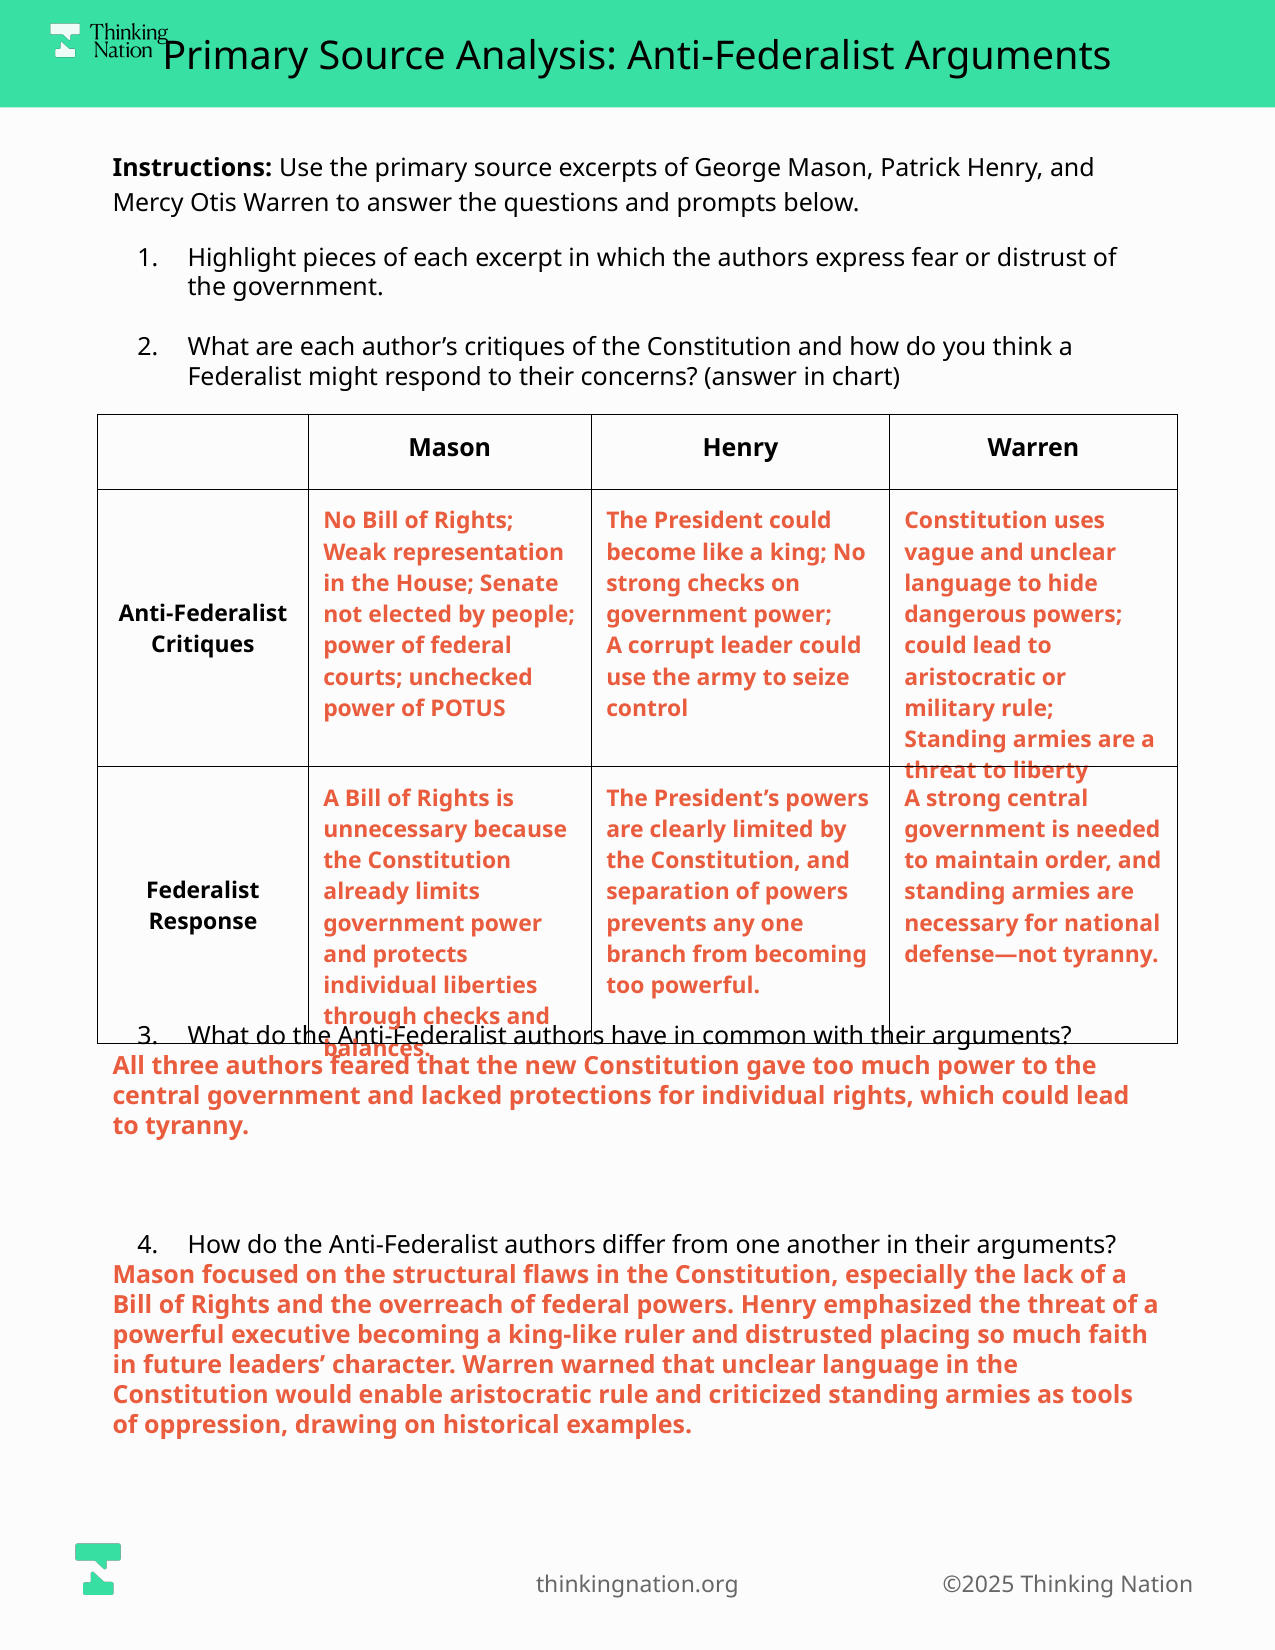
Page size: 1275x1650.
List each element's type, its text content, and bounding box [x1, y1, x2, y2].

table_cell The President’s powers are clearly limited by the Constitution, and separation of powers prevents any one branch from becoming too powerful. [592, 767, 889, 1043]
table_cell A strong central government is needed to maintain order, and standing armies are necessary for national defense—not tyranny. [890, 767, 1177, 1043]
picture [36, 12, 172, 69]
table_cell No Bill of Rights; Weak representation in the House; Senate not elected by people; power of federal courts; unchecked power of POTUS [309, 490, 591, 766]
text_box Instructions: Use the primary source excerpts of George Mason, Patrick Henry, and Mercy Otis Warren to answer the questions and prompts below. [97, 132, 1178, 226]
text_box ©2025 Thinking Nation [907, 1553, 1210, 1605]
text_box Highlight pieces of each excerpt in which the authors express fear or distrust of the government. What are each author’s critiques of the Constitution and how do you think a Federalist might respond to their concerns? (answer in chart) What do the Anti-Federalist authors have in common with their arguments? All three authors feared that the new Constitution gave too much power to the central government and lacked protections for individual rights, which could lead to tyranny. How do the Anti-Federalist authors differ from one another in their arguments? Mason focused on the structural flaws in the Constitution, especially the lack of a Bill of Rights and the overreach of federal powers. Henry emphasized the threat of a powerful executive becoming a king-like ruler and distrusted placing so much faith in future leaders’ character. Warren warned that unclear language in the Constitution would enable aristocratic rule and criticized standing armies as tools of oppression, drawing on historical examples. [97, 1044, 1178, 1370]
table_cell Federalist Response [98, 767, 308, 1043]
table_header Henry [592, 415, 889, 489]
table_cell Constitution uses vague and unclear language to hide dangerous powers; could lead to aristocratic or military rule; Standing armies are a threat to liberty [890, 490, 1177, 766]
table_cell The President could become like a king; No strong checks on government power; A corrupt leader could use the army to seize control [592, 490, 889, 766]
table_header [98, 415, 308, 489]
table_header Mason [309, 415, 591, 489]
text_box thinkingnation.org [486, 1553, 789, 1605]
picture [62, 1533, 134, 1605]
table_cell Anti-Federalist Critiques [98, 490, 308, 766]
table_cell A Bill of Rights is unnecessary because the Constitution already limits government power and protects individual liberties through checks and balances. [309, 767, 591, 1043]
text_box Primary Source Analysis: Anti-Federalist Arguments [0, 0, 1275, 108]
text_box Highlight pieces of each excerpt in which the authors express fear or distrust of the government. What are each author’s critiques of the Constitution and how do you think a Federalist might respond to their concerns? (answer in chart) What do the Anti-Federalist authors have in common with their arguments? All three authors feared that the new Constitution gave too much power to the central government and lacked protections for individual rights, which could lead to tyranny. How do the Anti-Federalist authors differ from one another in their arguments? Mason focused on the structural flaws in the Constitution, especially the lack of a Bill of Rights and the overreach of federal powers. Henry emphasized the threat of a powerful executive becoming a king-like ruler and distrusted placing so much faith in future leaders’ character. Warren warned that unclear language in the Constitution would enable aristocratic rule and criticized standing armies as tools of oppression, drawing on historical examples. [97, 226, 1178, 414]
table_header Warren [890, 415, 1177, 489]
